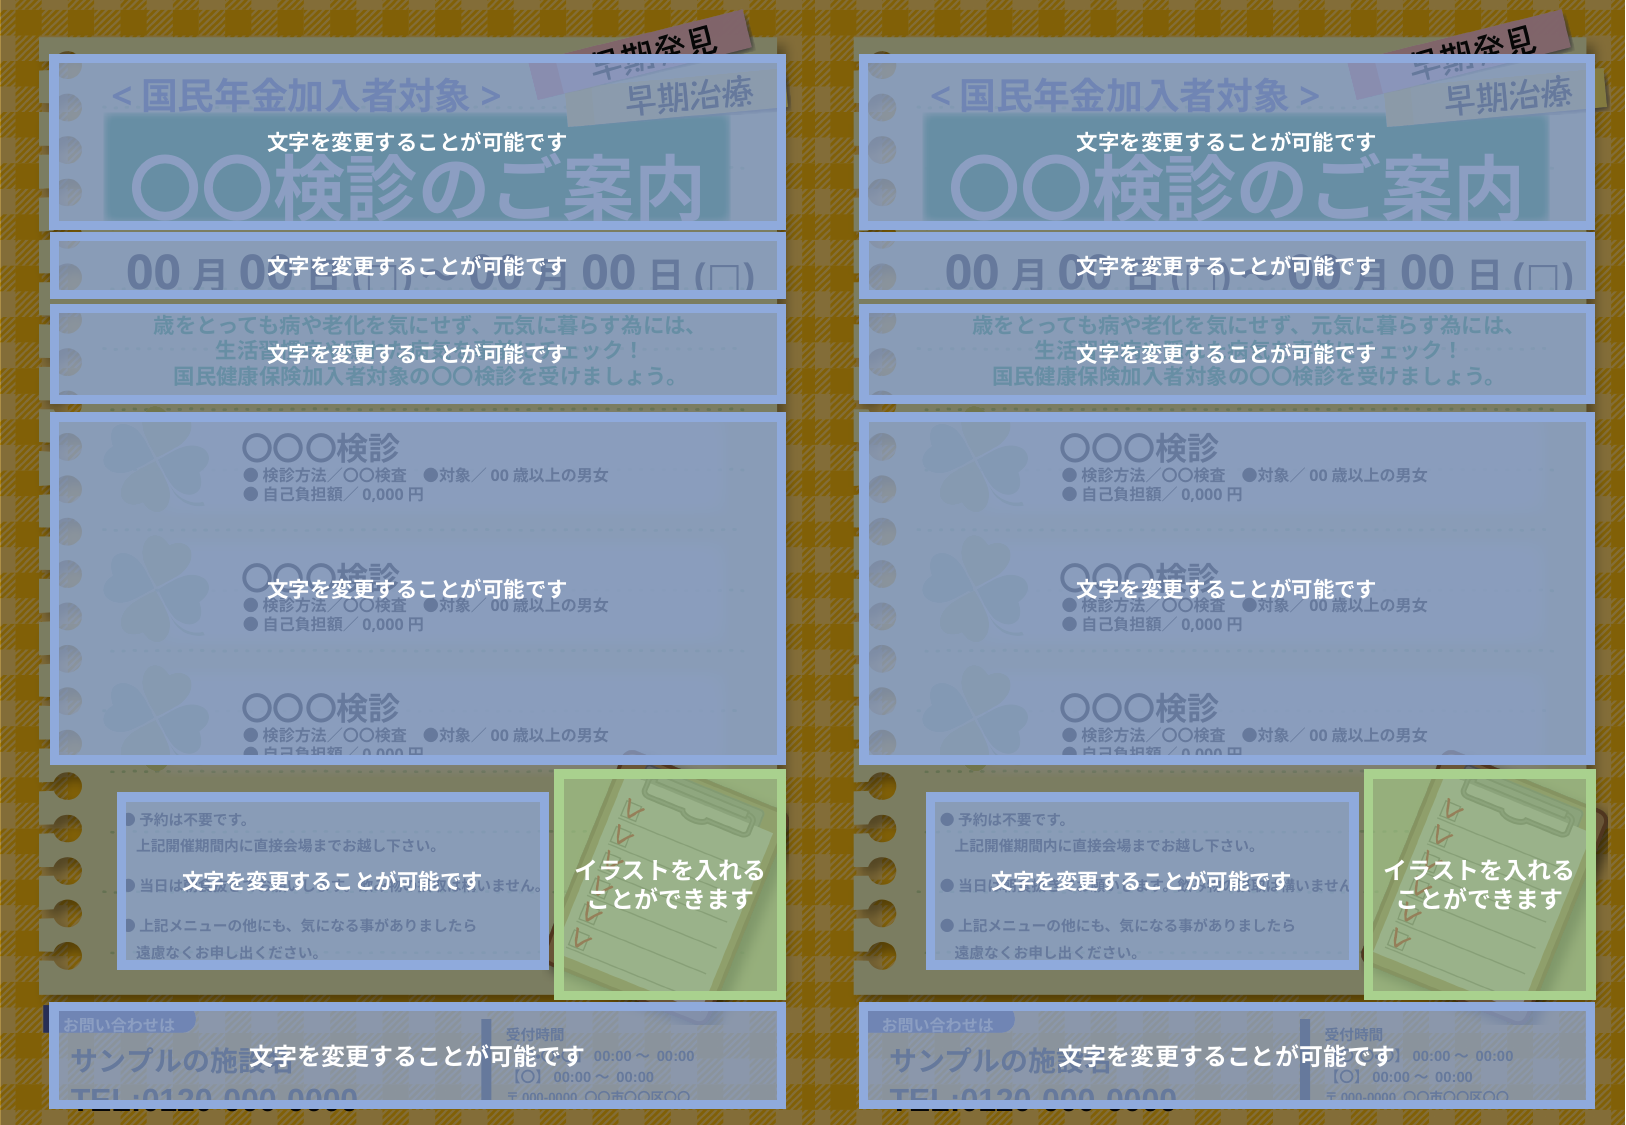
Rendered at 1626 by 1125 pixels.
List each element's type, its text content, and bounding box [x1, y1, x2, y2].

picture [922, 406, 1550, 519]
text_box 文字を変更することが可能です [862, 1006, 1592, 1106]
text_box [862, 998, 1015, 1043]
picture [922, 535, 1550, 649]
text_box 文字を変更することが可能です [54, 308, 782, 400]
text_box 文字を変更することが可能です [863, 416, 1592, 761]
text_box [0, 0, 1625, 1125]
picture [922, 9, 1611, 223]
text_box 文字を変更することが可能です [862, 58, 1592, 226]
text_box 文字を変更することが可能です [863, 308, 1592, 400]
text_box 文字を変更することが可能です [53, 58, 782, 226]
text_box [43, 998, 196, 1043]
picture [103, 9, 792, 223]
picture [103, 535, 731, 649]
picture [103, 406, 731, 519]
picture [103, 665, 789, 1025]
text_box 文字を変更することが可能です [930, 796, 1355, 966]
text_box 文字を変更することが可能です [54, 236, 782, 296]
text_box 文字を変更することが可能です [863, 236, 1592, 296]
text_box 文字を変更することが可能です [120, 796, 542, 966]
text_box 文字を変更することが可能です [54, 416, 782, 761]
text_box 文字を変更することが可能です [53, 1006, 782, 1106]
picture [922, 665, 1608, 1025]
